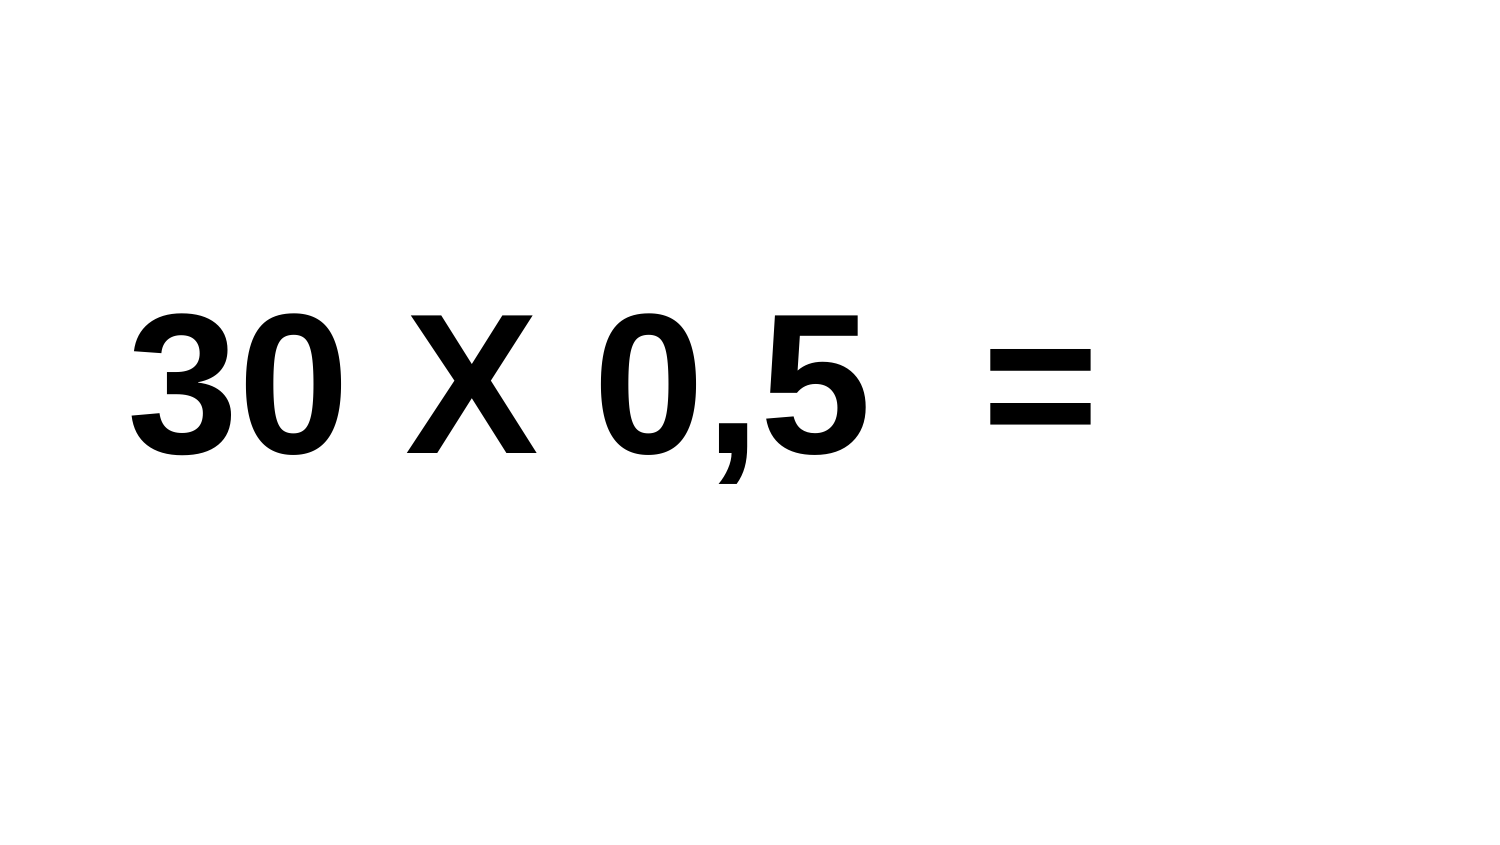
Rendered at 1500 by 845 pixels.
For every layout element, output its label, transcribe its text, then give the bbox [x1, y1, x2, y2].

text_box 30 X 0,5 = [112, 317, 1388, 509]
